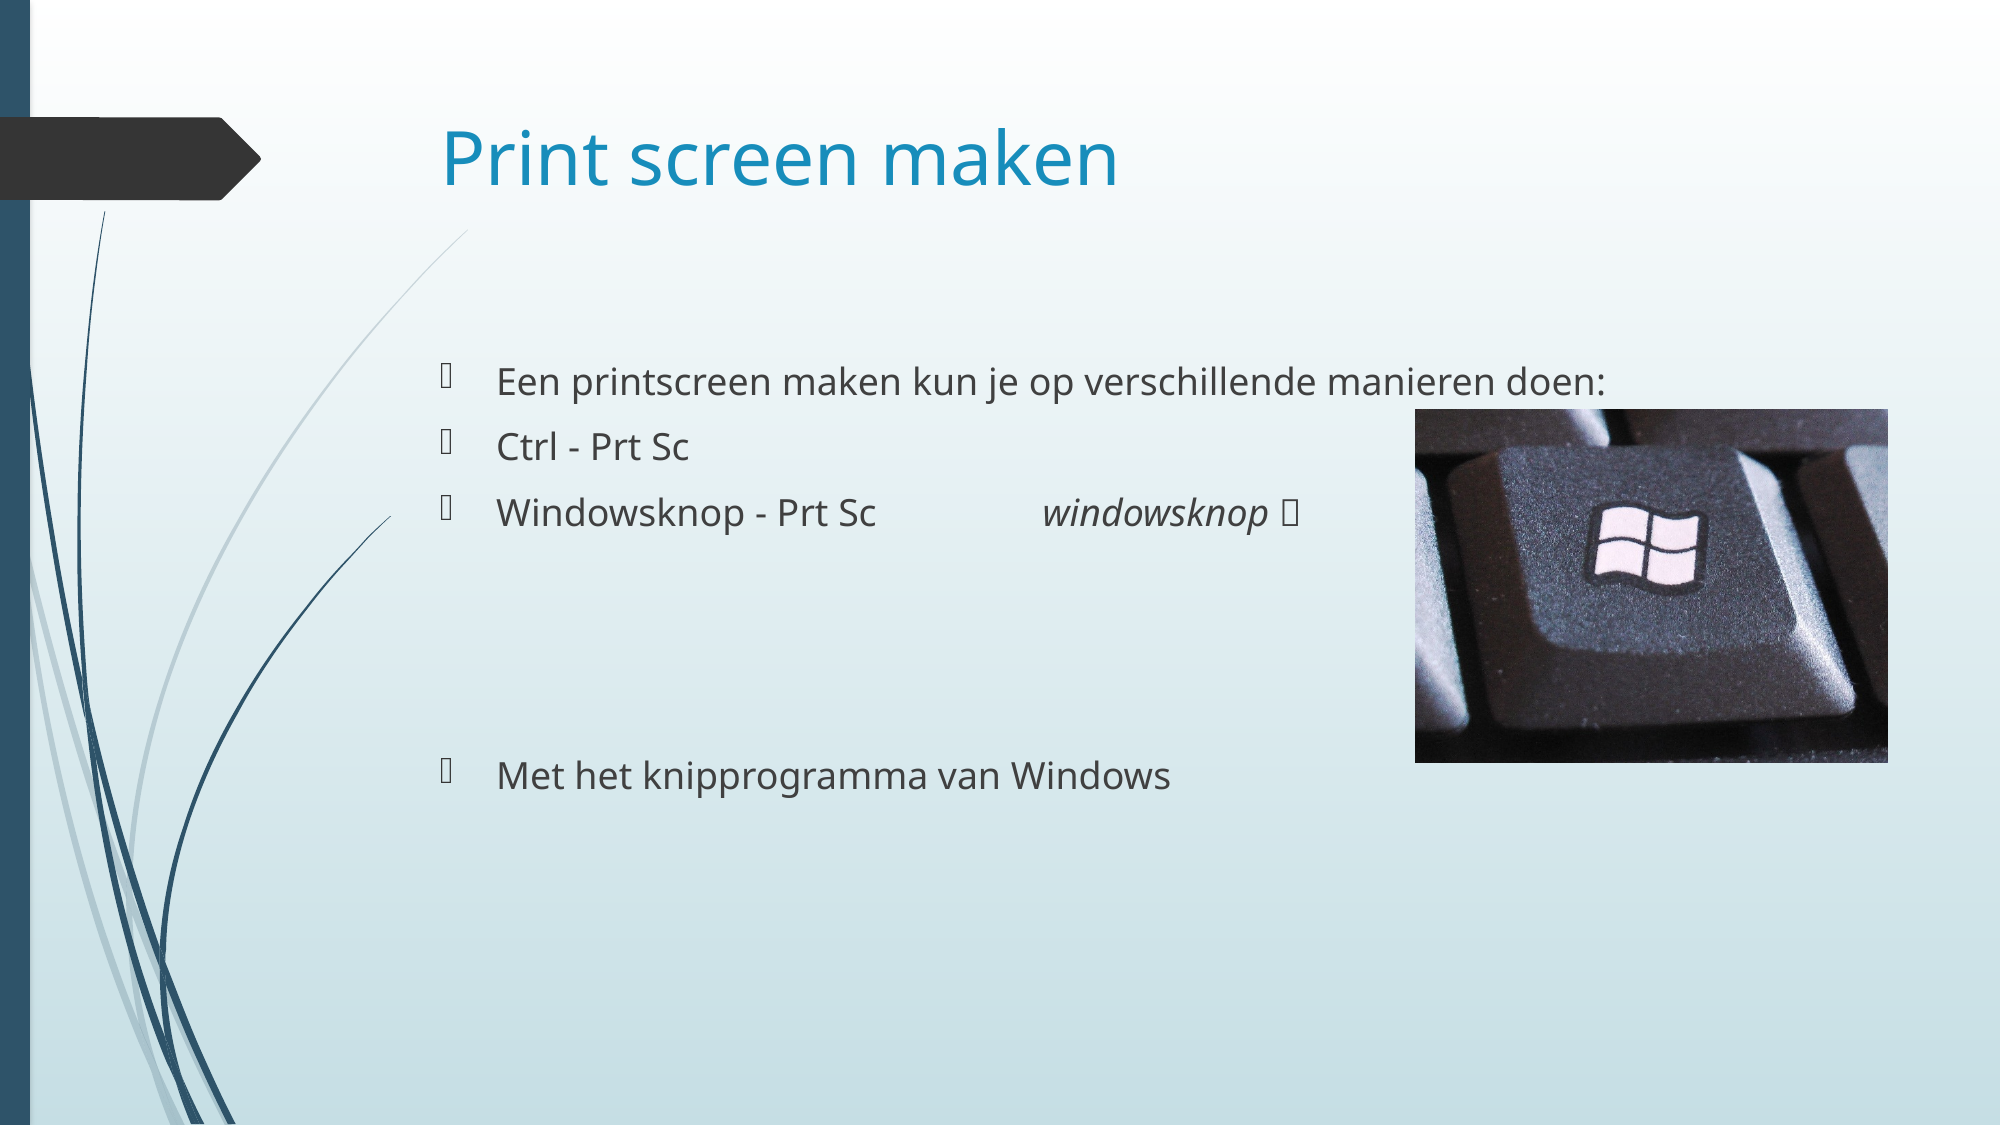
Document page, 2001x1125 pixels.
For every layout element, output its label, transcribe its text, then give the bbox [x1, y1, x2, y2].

picture [1415, 409, 1888, 764]
list Een printscreen maken kun je op verschillende manieren doen: Ctrl - Prt Sc Windowsknop - Prt Sc windowsknop  Met het knipprogramma van Windows [424, 350, 1888, 970]
title Print screen maken [425, 102, 1888, 313]
